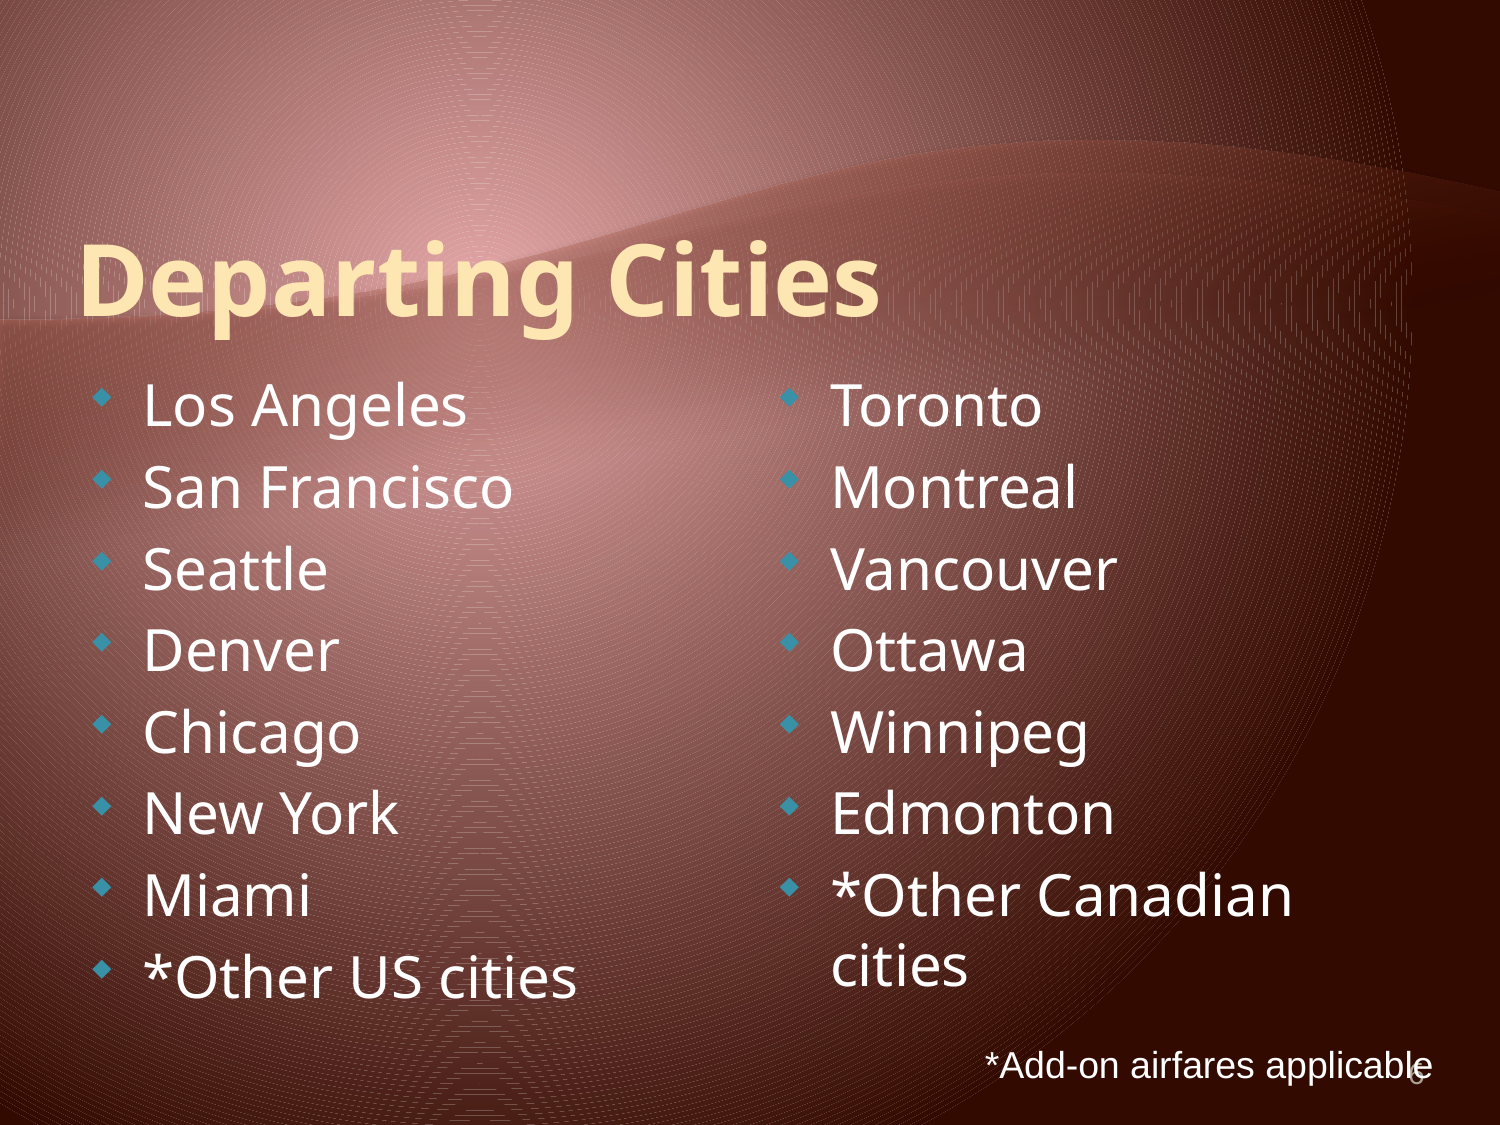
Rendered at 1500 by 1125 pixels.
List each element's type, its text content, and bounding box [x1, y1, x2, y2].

text_box *Add-on airfares applicable [969, 1033, 1454, 1094]
title Departing Cities [75, 149, 1425, 338]
slide_number 6 [1337, 1042, 1425, 1103]
list Los Angeles San Francisco Seattle Denver Chicago New York Miami *Other US cities [75, 360, 738, 1044]
list Toronto Montreal Vancouver Ottawa Winnipeg Edmonton *Other Canadian cities [762, 360, 1425, 1044]
